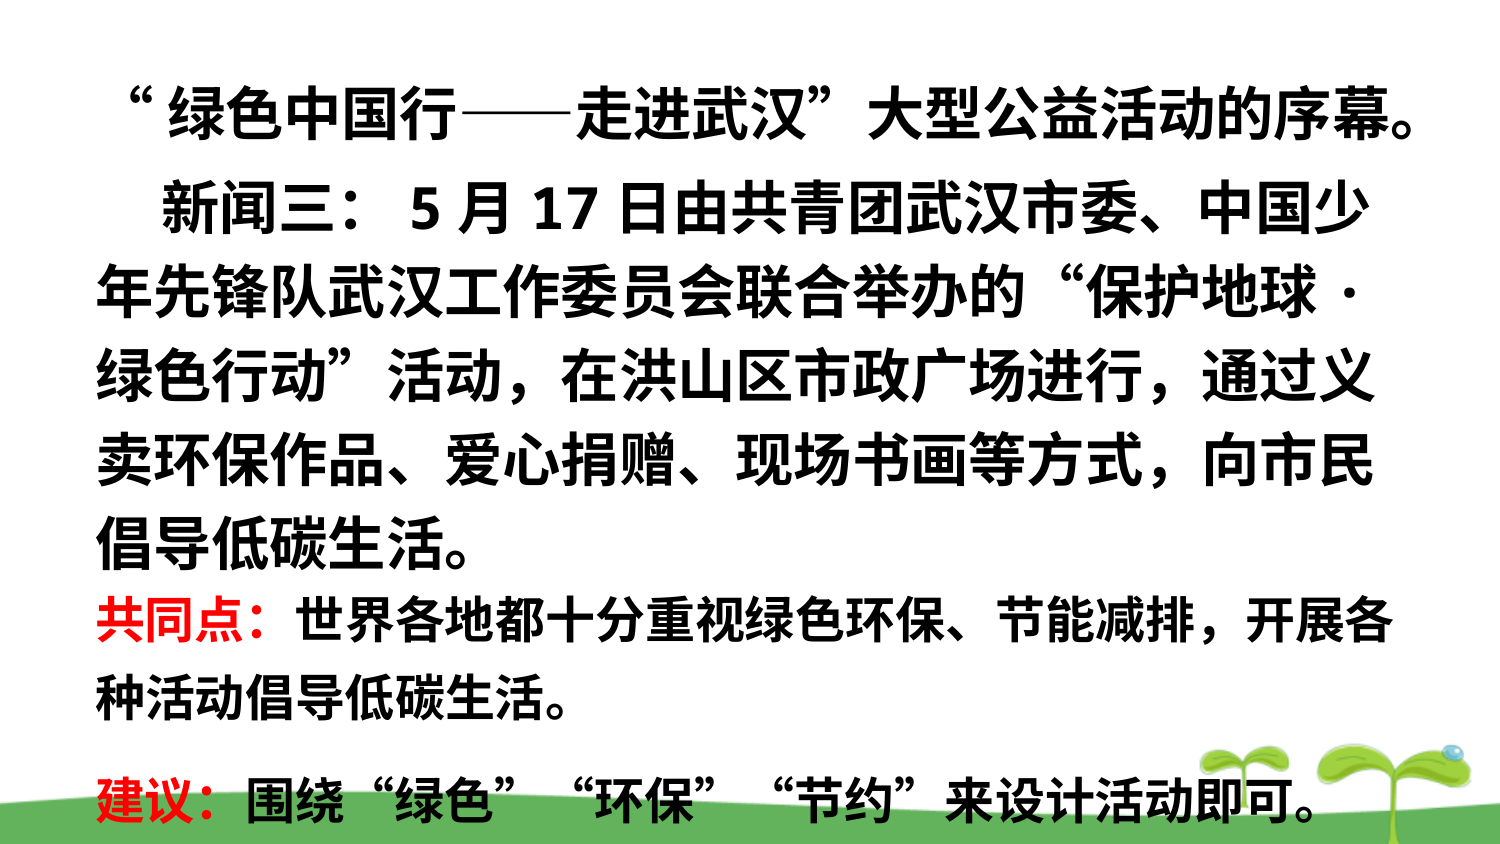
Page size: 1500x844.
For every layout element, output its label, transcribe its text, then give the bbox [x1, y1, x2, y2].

picture [0, 0, 1500, 844]
text_box “绿色中国行——走进武汉”大型公益活动的序幕。 新闻三：5月17日由共青团武汉市委、中国少年先锋队武汉工作委员会联合举办的“保护地球·绿色行动”活动，在洪山区市政广场进行，通过义卖环保作品、爱心捐赠、现场书画等方式，向市民倡导低碳生活。 [80, 55, 1439, 585]
text_box 共同点：世界各地都十分重视绿色环保、节能减排，开展各种活动倡导低碳生活。 建议：围绕“绿色”“环保”“节约”来设计活动即可。 [80, 563, 1412, 838]
